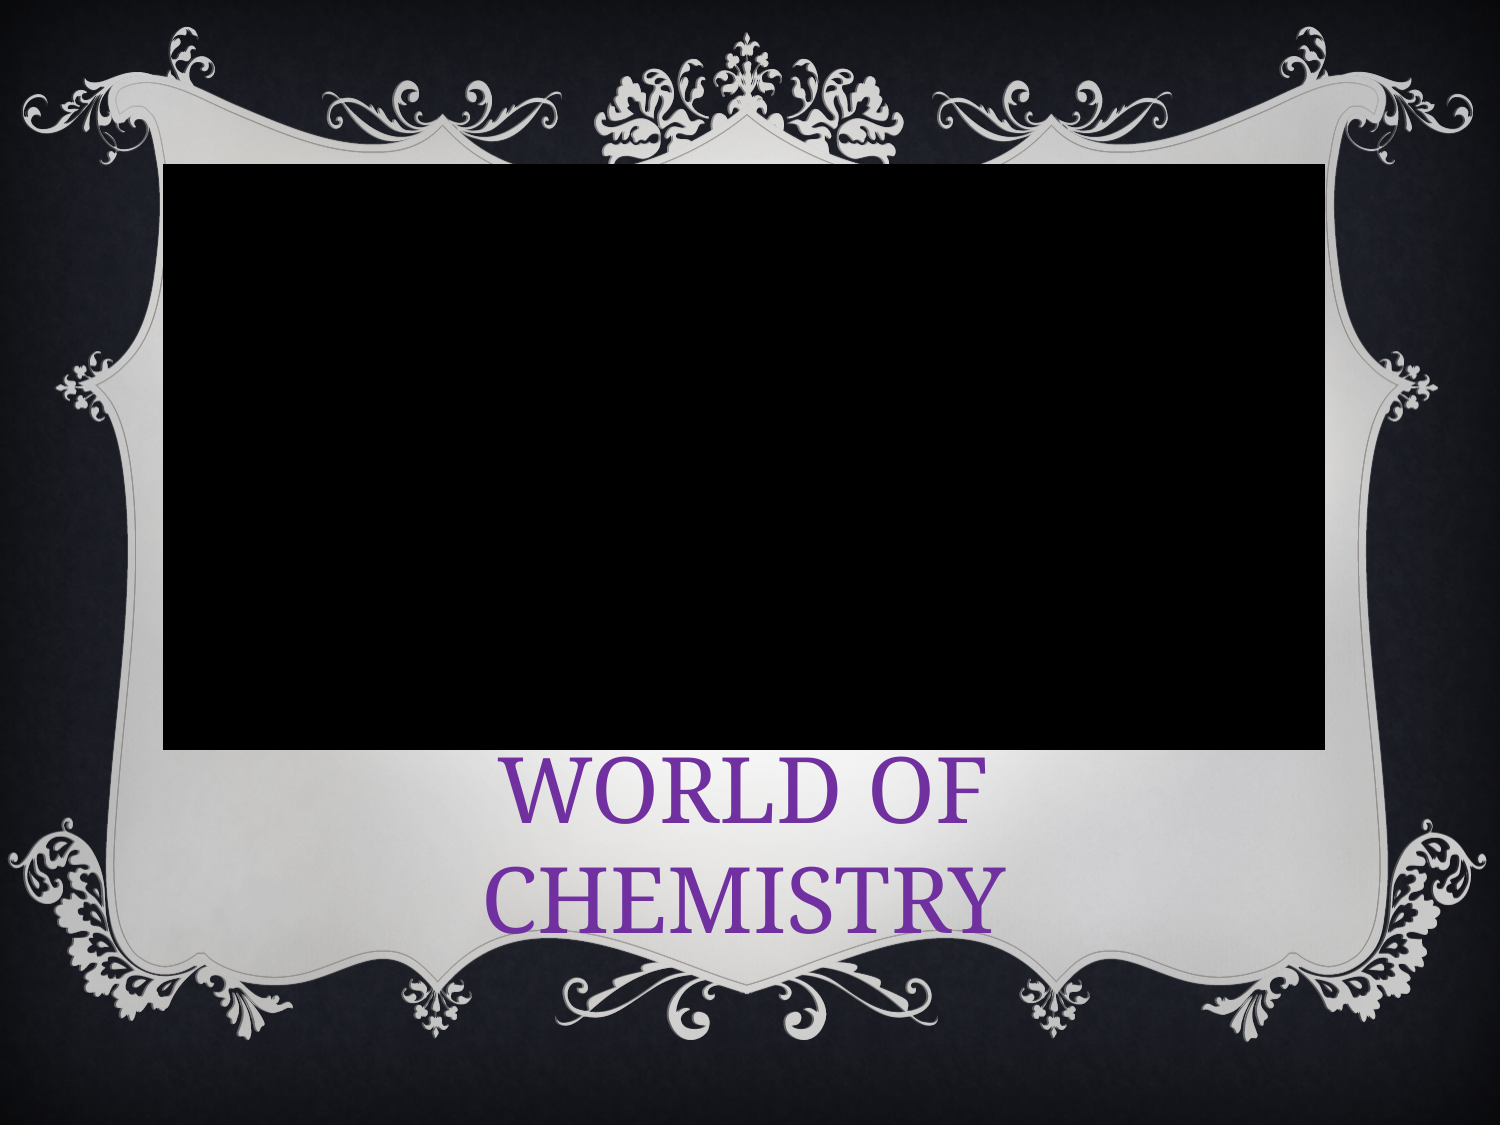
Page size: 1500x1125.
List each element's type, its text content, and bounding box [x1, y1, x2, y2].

text_box WORLD OF CHEMISTRY [224, 751, 1263, 960]
picture [0, 0, 1500, 1125]
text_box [162, 163, 1326, 751]
